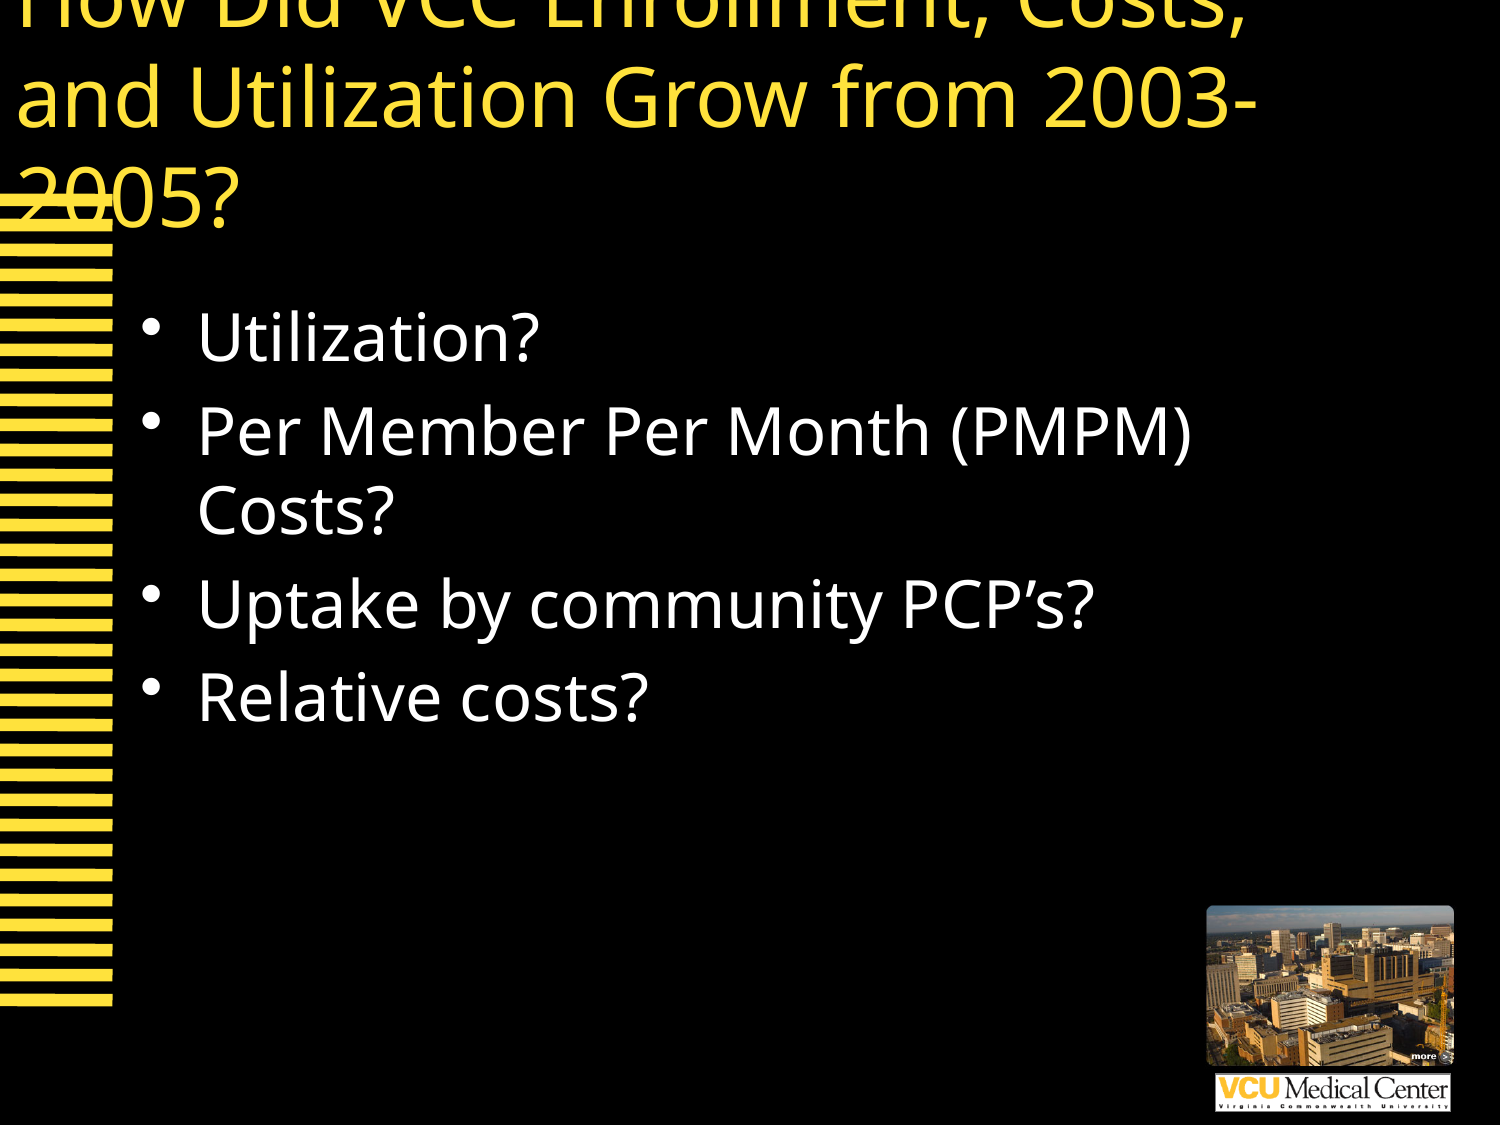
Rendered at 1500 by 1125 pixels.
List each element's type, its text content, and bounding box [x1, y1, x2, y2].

picture [1199, 900, 1461, 1072]
picture [1216, 1075, 1450, 1111]
title How Did VCC Enrollment, Costs, and Utilization Grow from 2003-2005? [0, 0, 1438, 188]
list Utilization? Per Member Per Month (PMPM) Costs? Uptake by community PCP’s? Relative costs? [125, 287, 1400, 1000]
